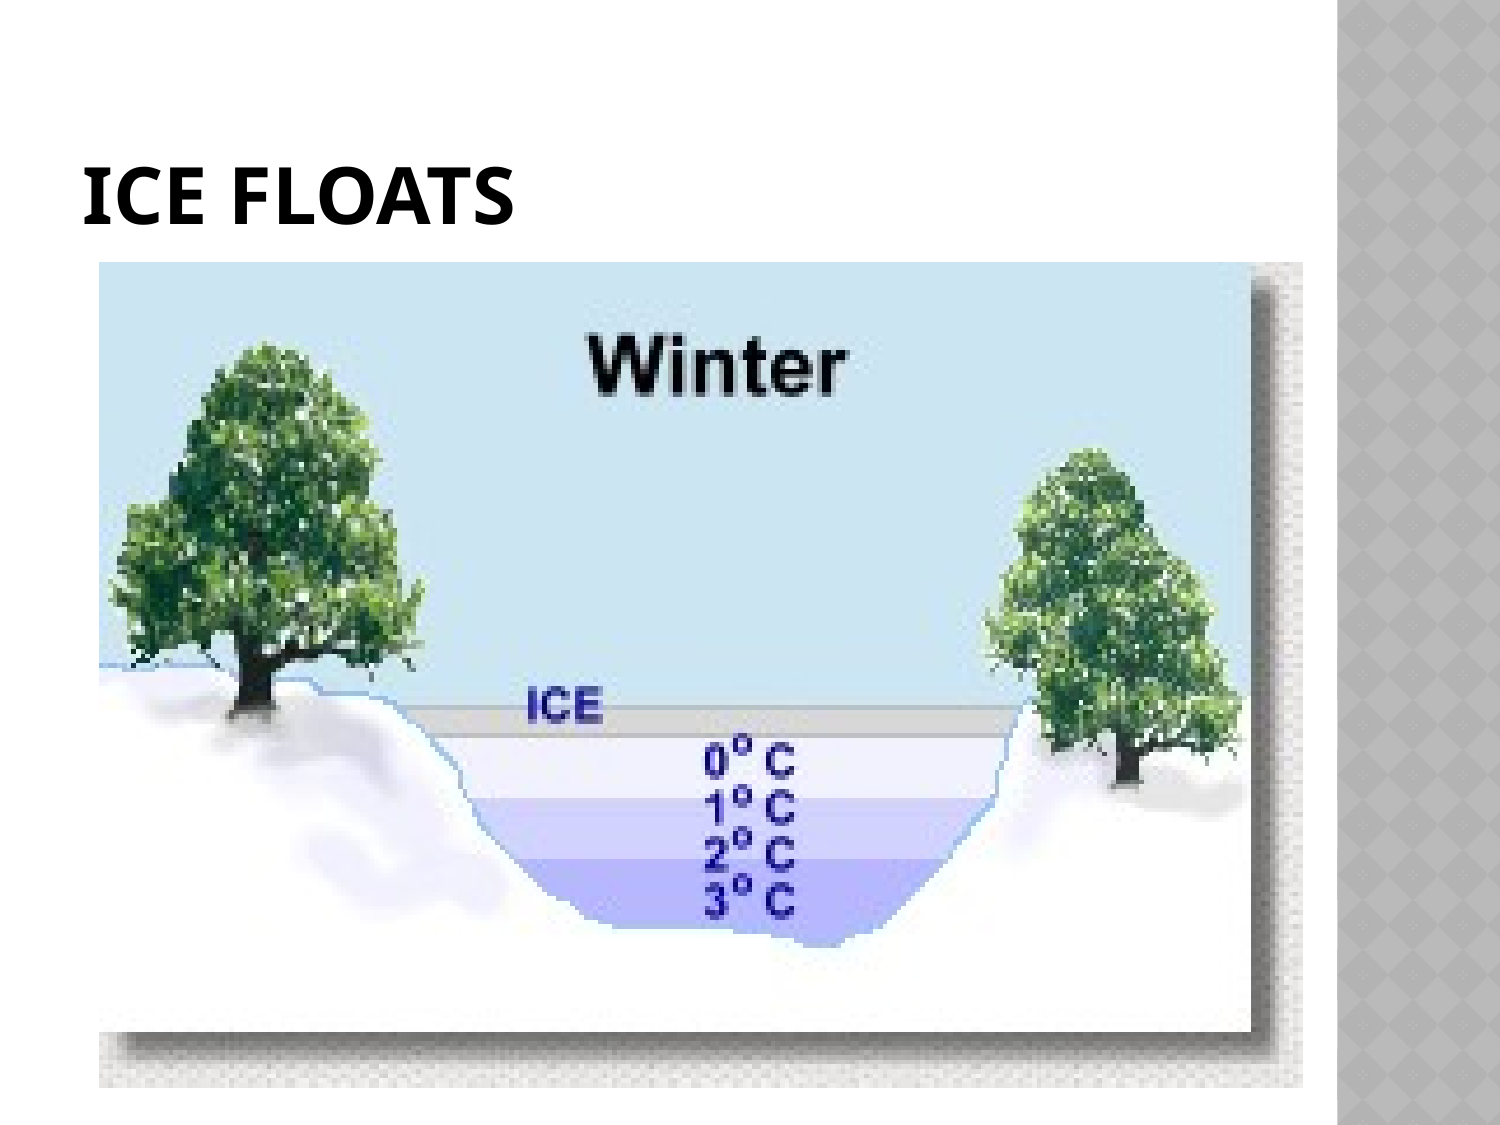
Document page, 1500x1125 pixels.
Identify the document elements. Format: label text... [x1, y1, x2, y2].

picture [99, 261, 1303, 1088]
title Ice floats [75, 52, 1263, 240]
